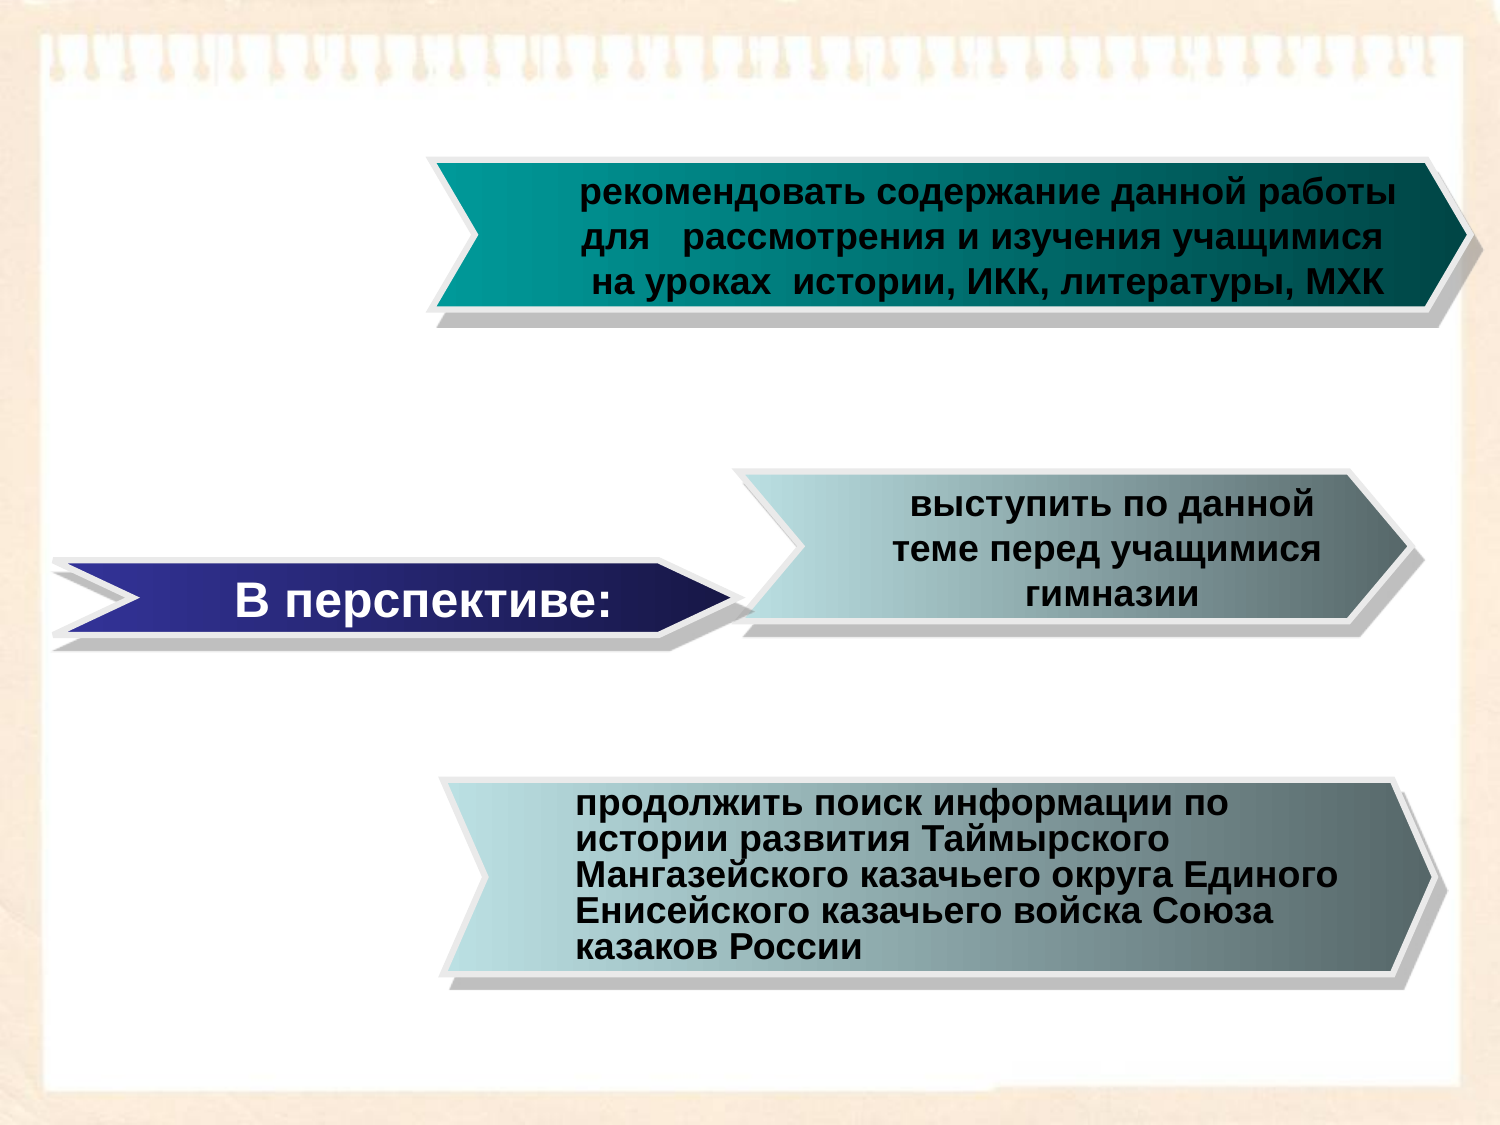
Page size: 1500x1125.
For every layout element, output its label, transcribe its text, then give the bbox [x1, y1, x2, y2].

text_box рекомендовать содержание данной работы для рассмотрения и изучения учащимися на уроках истории, ИКК, литературы, МХК [430, 159, 1471, 310]
text_box продолжить поиск информации по истории развития Таймырского Мангазейского казачьего округа Единого Енисейского казачьего войска Союза казаков России [442, 779, 1436, 975]
text_box выступить по данной теме перед учащимися гимназии [738, 471, 1412, 622]
picture [0, 0, 1500, 1125]
text_box В перспективе: [53, 560, 739, 636]
